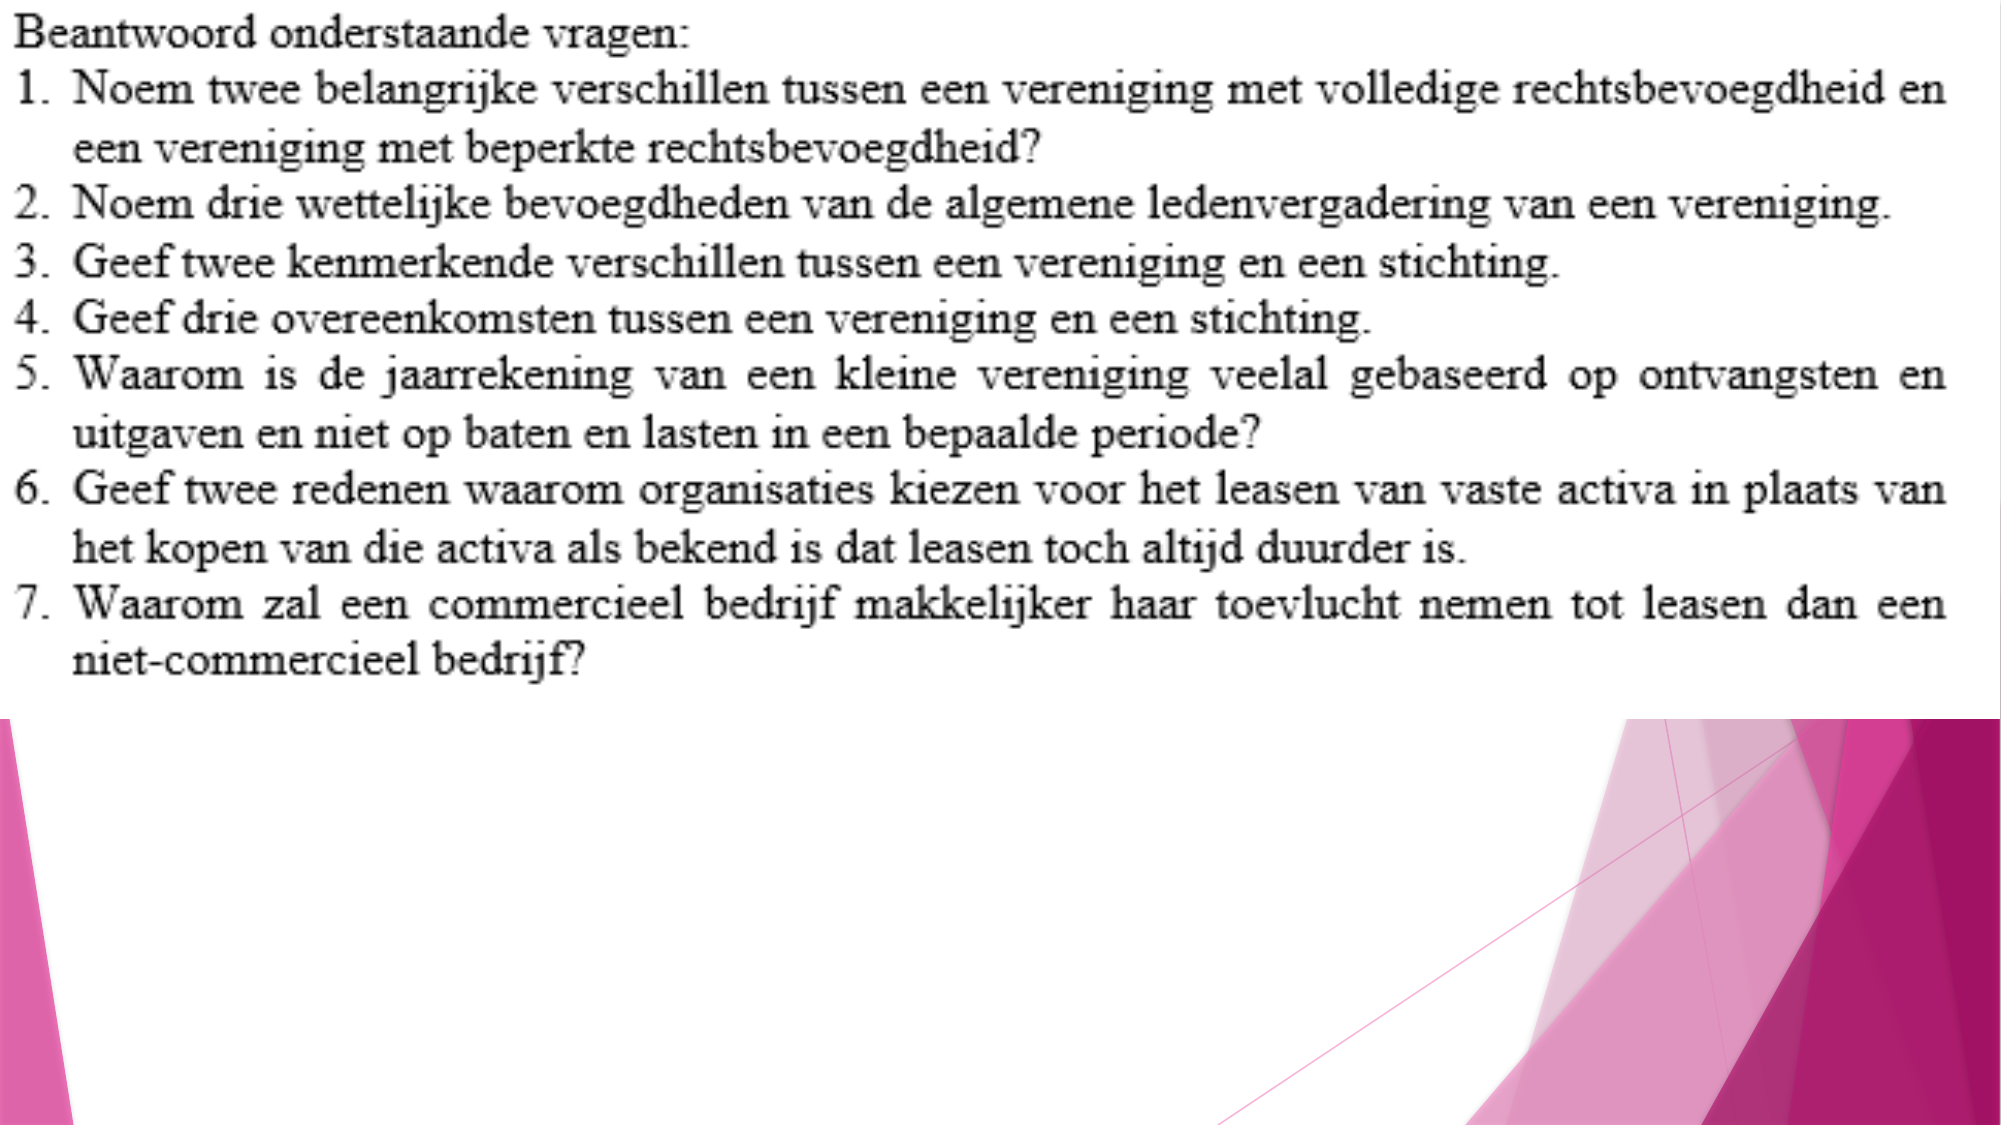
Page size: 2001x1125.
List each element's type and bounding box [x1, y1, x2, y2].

picture [0, 0, 2000, 719]
